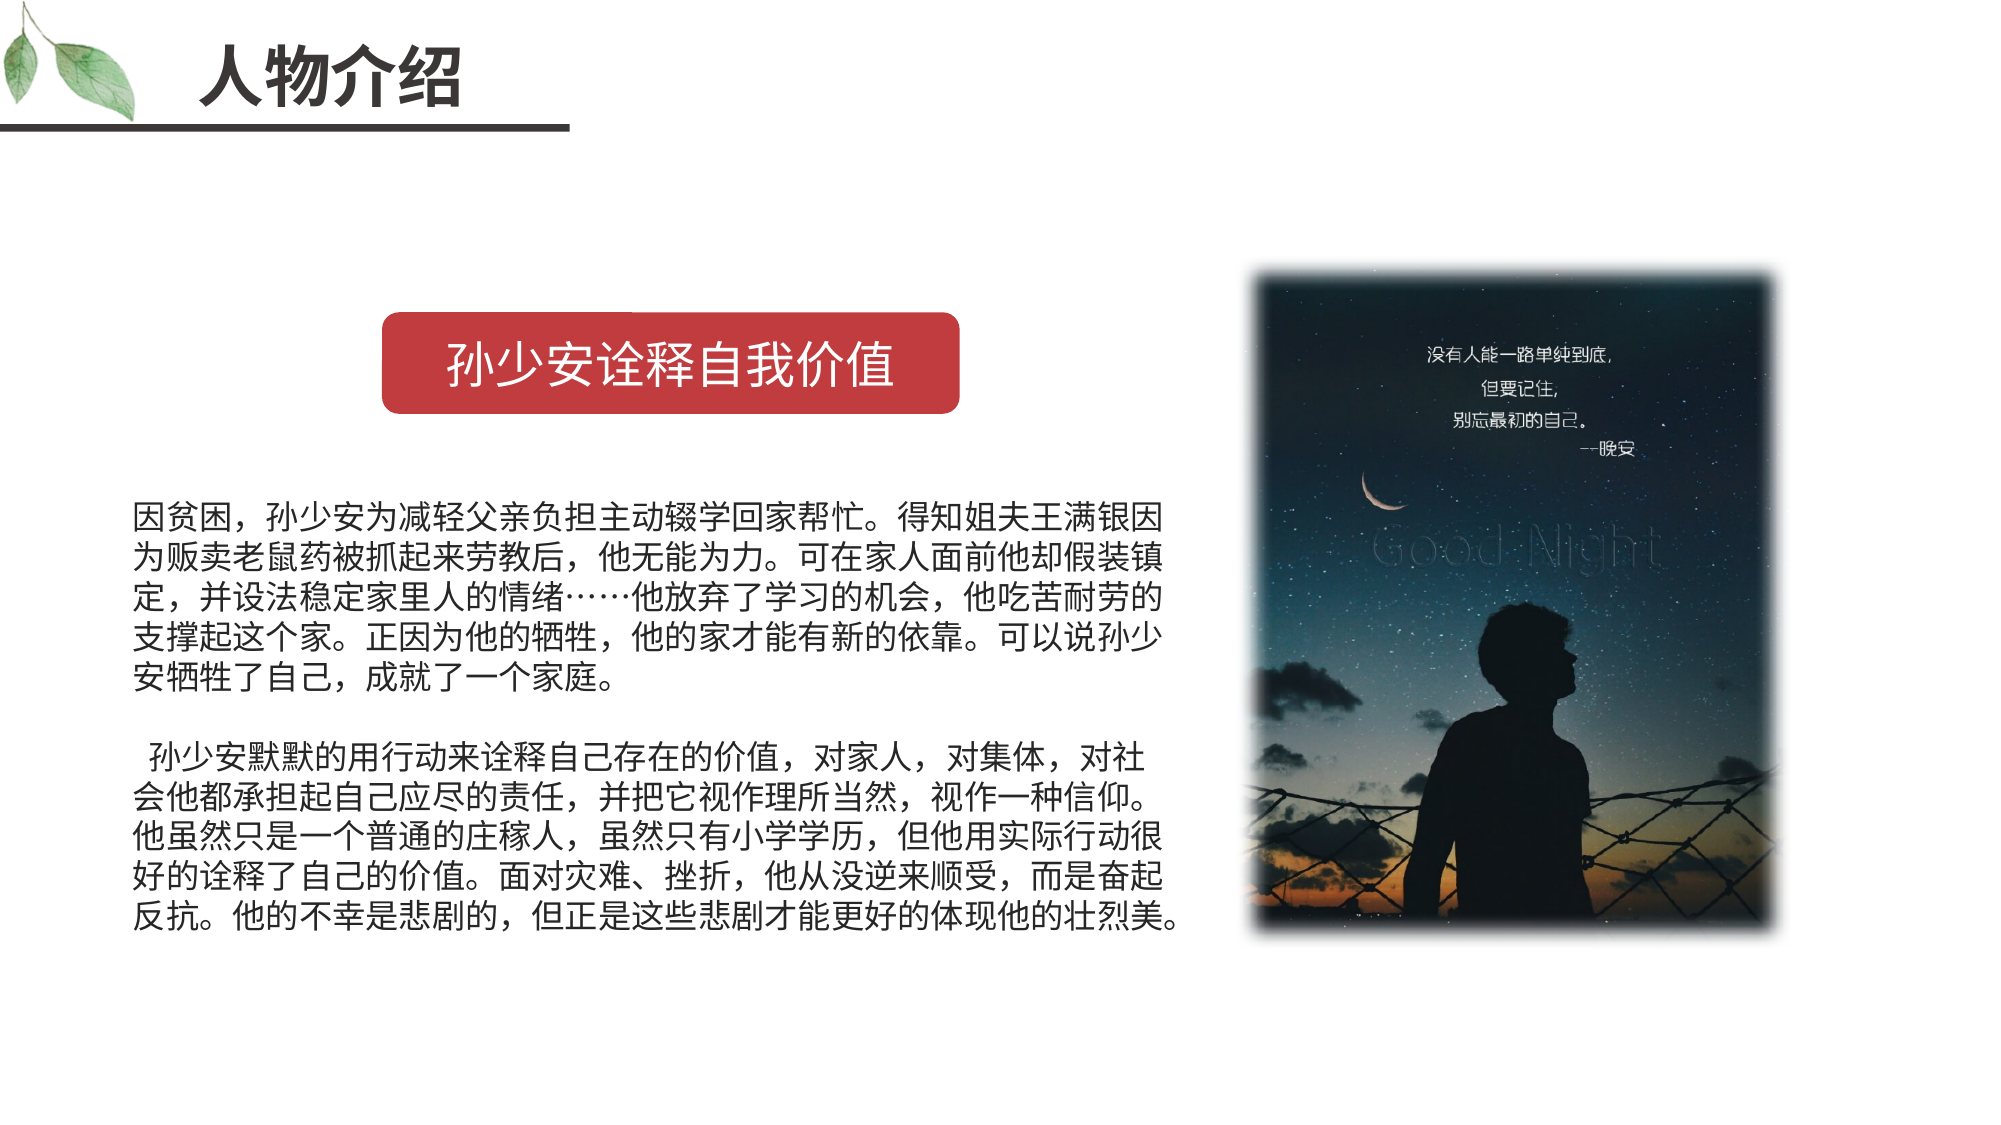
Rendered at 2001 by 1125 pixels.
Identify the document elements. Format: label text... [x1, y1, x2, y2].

picture [1236, 255, 1791, 949]
picture [0, 0, 140, 123]
text_box 孙少安诠释自我价值 [380, 311, 961, 415]
text_box 人物介绍 [182, 27, 480, 123]
text_box 因贫困，孙少安为减轻父亲负担主动辍学回家帮忙。得知姐夫王满银因为贩卖老鼠药被抓起来劳教后，他无能为力。可在家人面前他却假装镇定，并设法稳定家里人的情绪……他放弃了学习的机会，他吃苦耐劳的支撑起这个家。正因为他的牺牲，他的家才能有新的依靠。可以说孙少安牺牲了自己，成就了一个家庭。 孙少安默默的用行动来诠释自己存在的价值，对家人，对集体，对社会他都承担起自己应尽的责任，并把它视作理所当然，视作一种信仰。他虽然只是一个普通的庄稼人，虽然只有小学学历，但他用实际行动很好的诠释了自己的价值。面对灾难、挫折，他从没逆来顺受，而是奋起反抗。他的不幸是悲剧的，但正是这些悲剧才能更好的体现他的壮烈美。 [118, 488, 1192, 943]
text_box [0, 123, 571, 133]
